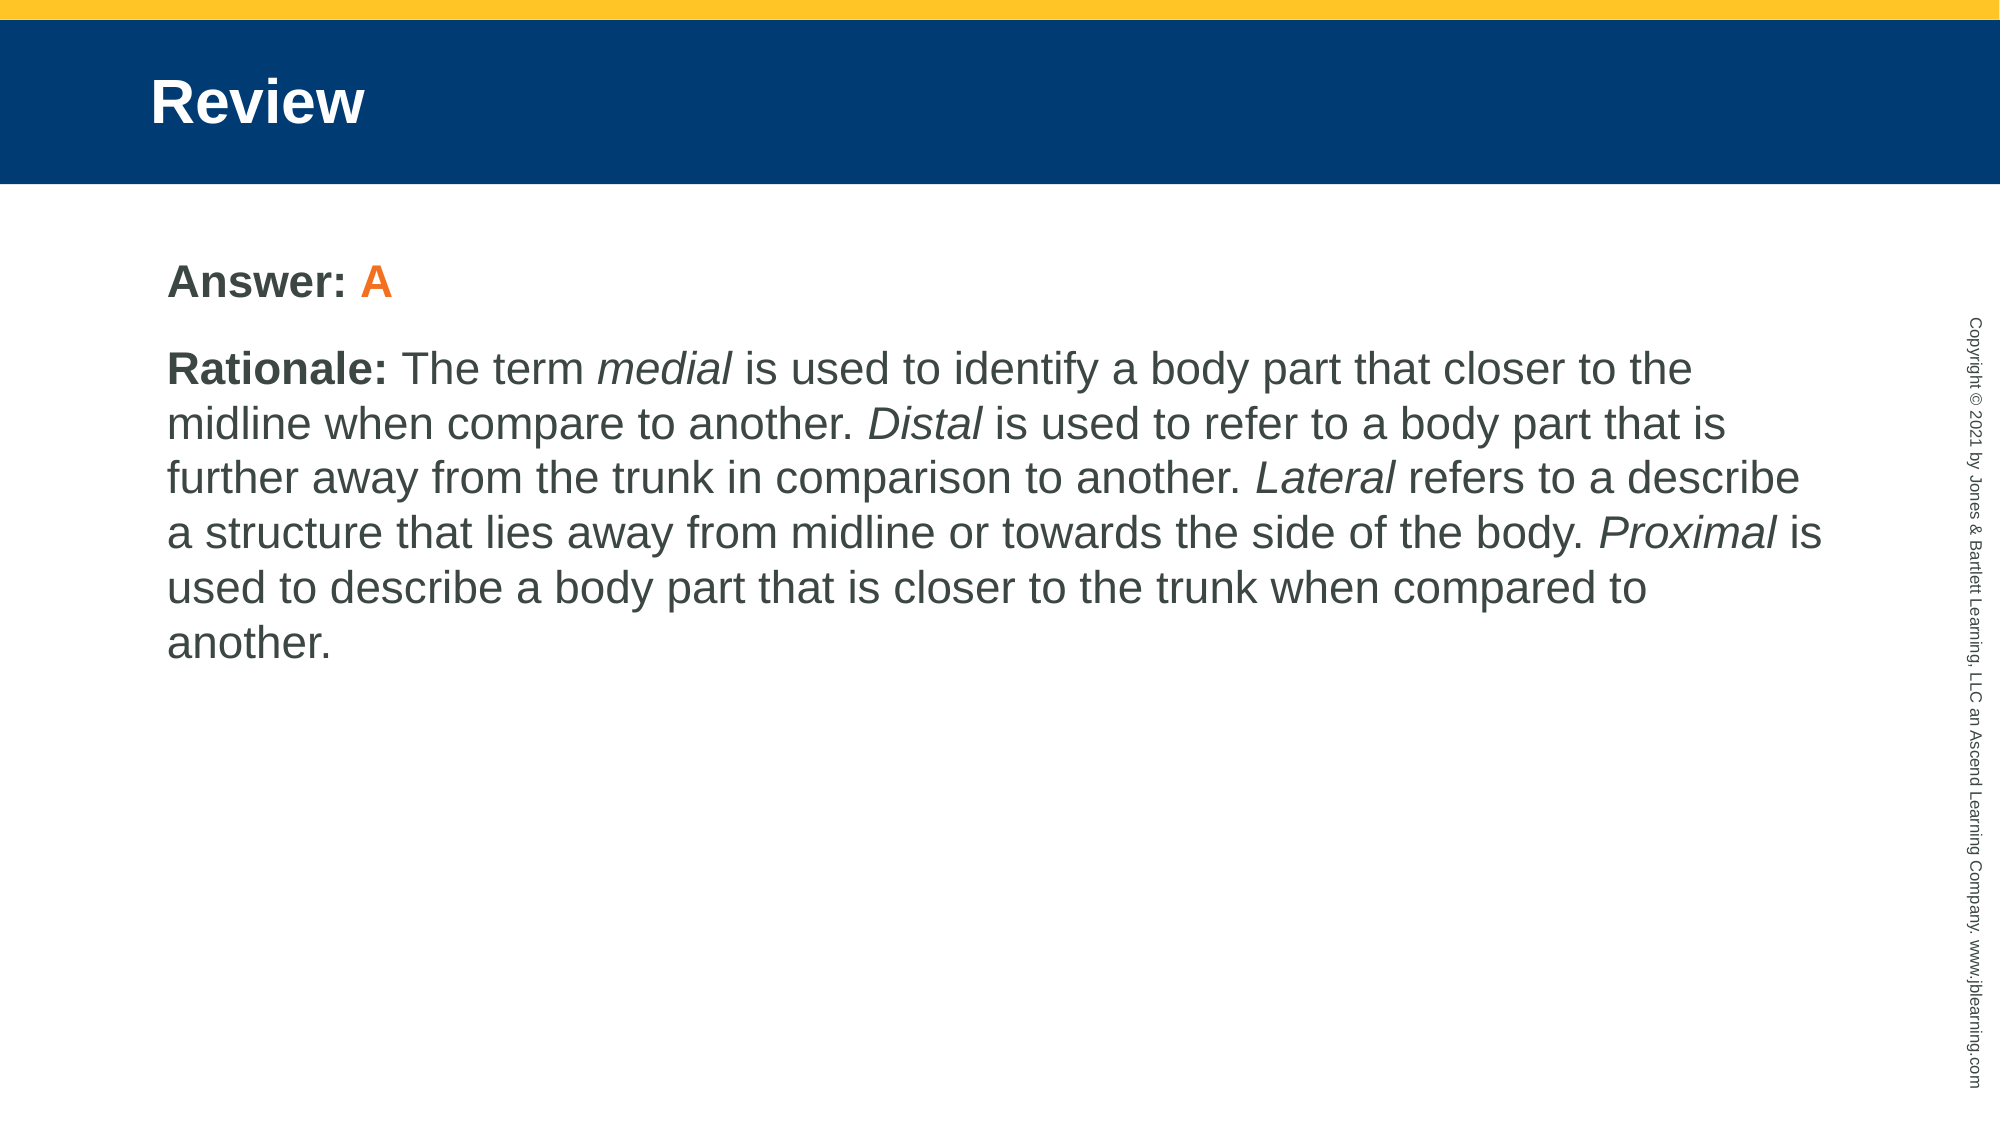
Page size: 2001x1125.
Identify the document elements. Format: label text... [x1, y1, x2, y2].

list Answer: A Rationale: The term medial is used to identify a body part that closer to the midline when compare to another. Distal is used to refer to a body part that is further away from the trunk in comparison to another. Lateral refers to a describe a structure that lies away from midline or towards the side of the body. Proximal is used to describe a body part that is closer to the trunk when compared to another. [151, 244, 1840, 1016]
title Review [0, 19, 2000, 185]
